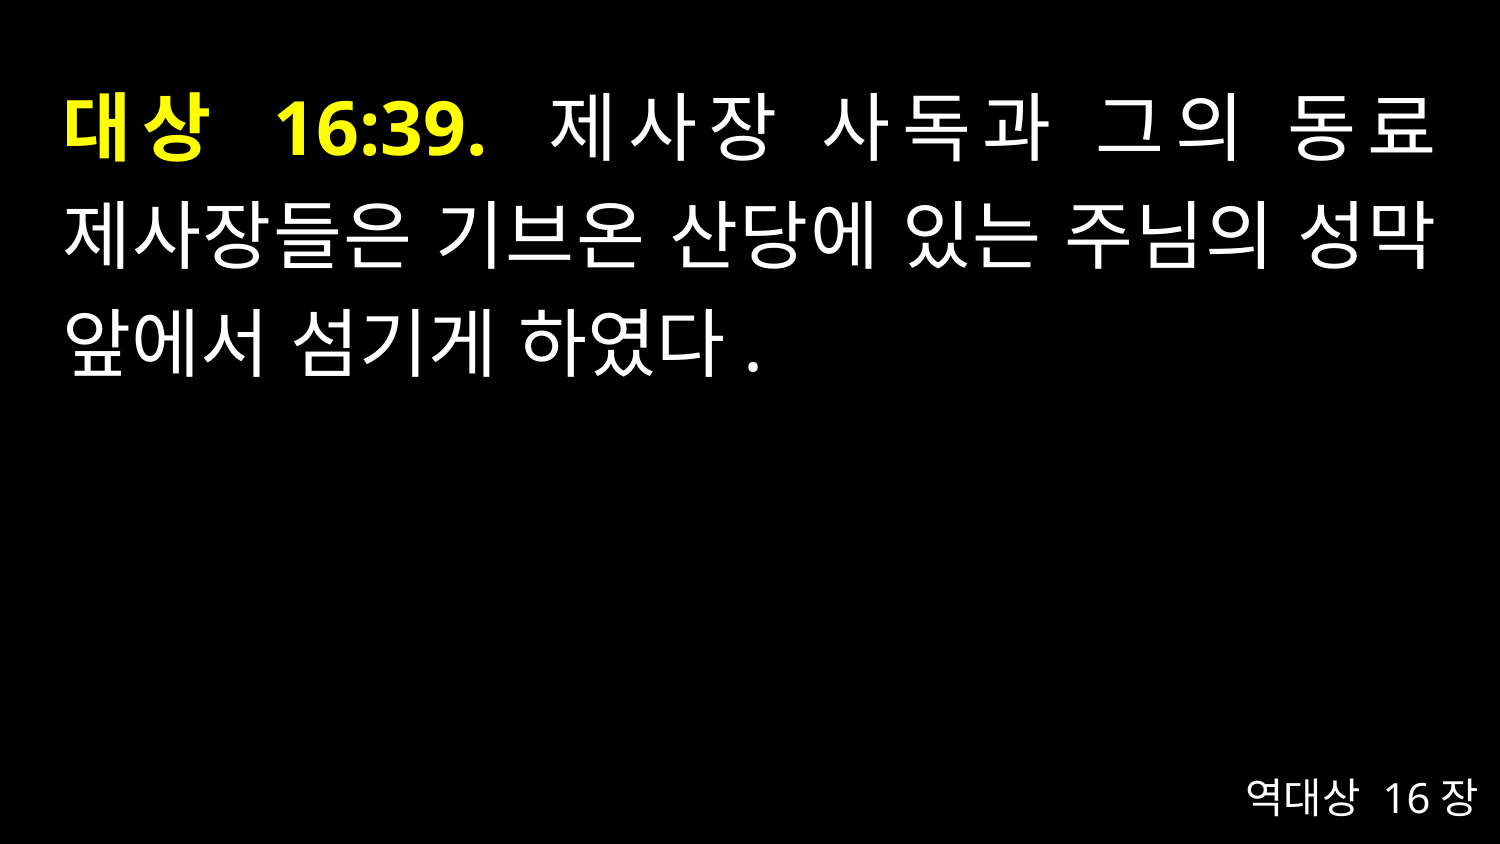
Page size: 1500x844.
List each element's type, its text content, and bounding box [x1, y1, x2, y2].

title 대상 16:39. 제사장 사독과 그의 동료 제사장들은 기브온 산당에 있는 주님의 성막 앞에서 섬기게 하였다. [0, 0, 1500, 844]
subtitle 역대상 16장 [916, 770, 1500, 844]
